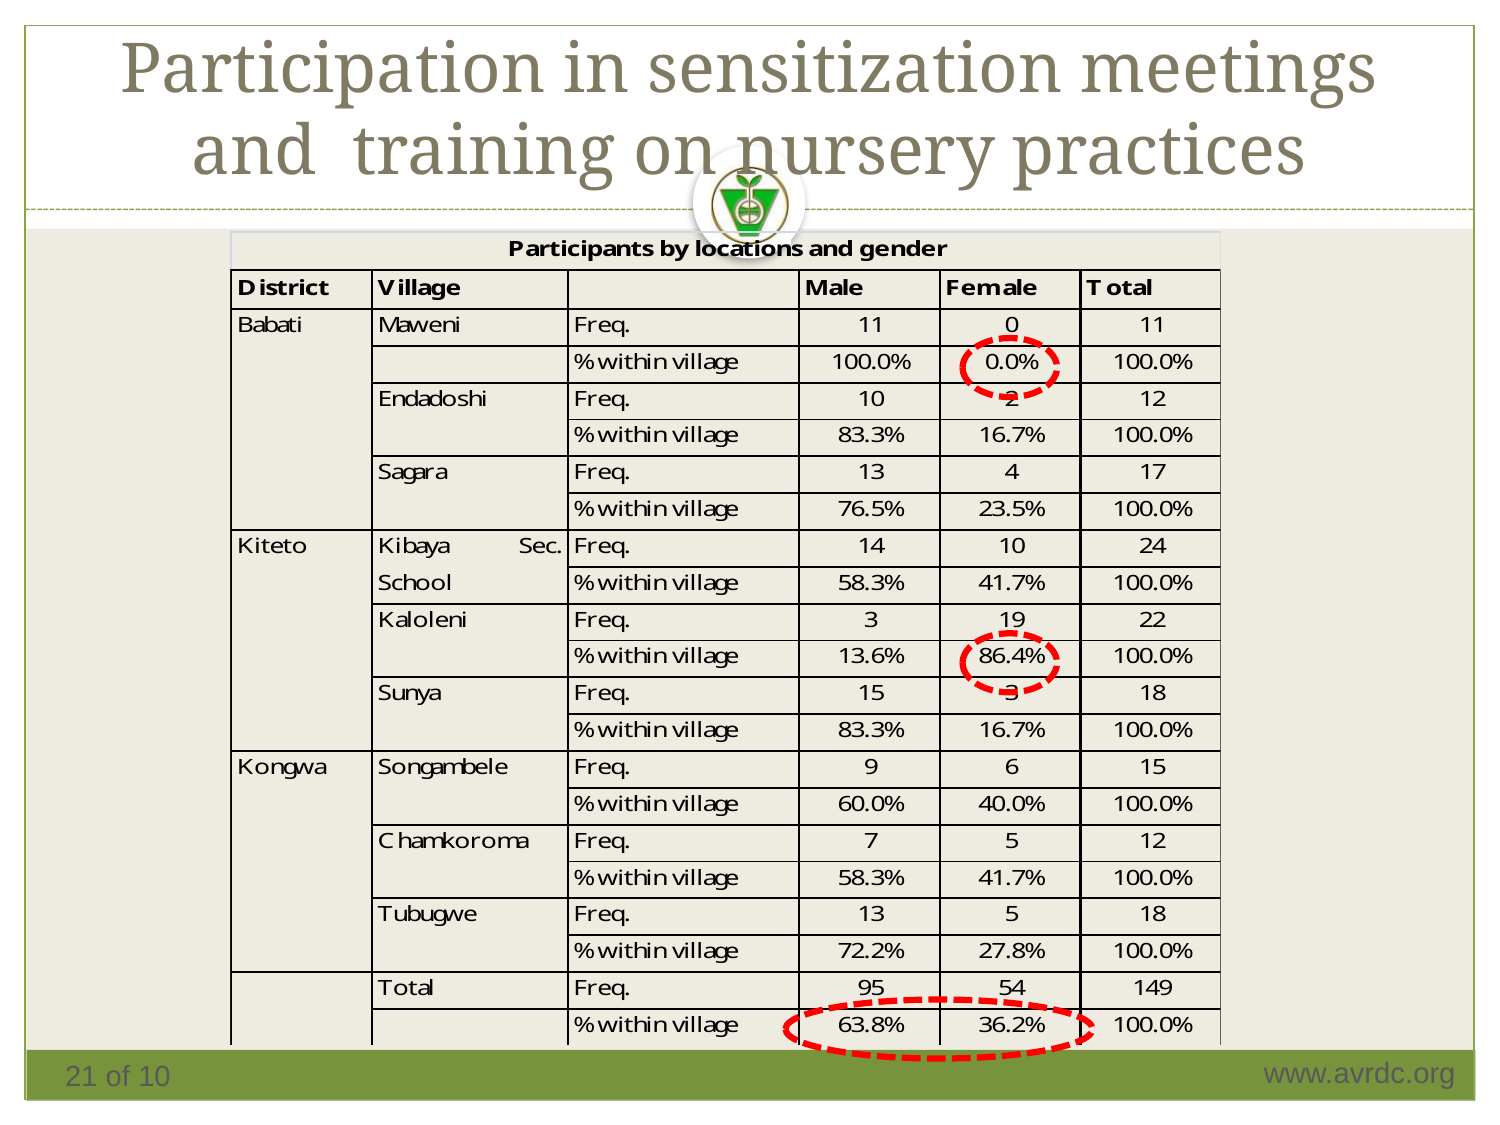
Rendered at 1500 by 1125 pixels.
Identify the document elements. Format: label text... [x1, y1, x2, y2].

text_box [229, 230, 1223, 1047]
picture [711, 197, 791, 230]
title Participation in sensitization meetings and training on nursery practices [49, 71, 1450, 197]
slide_number 21 of 10 [50, 1049, 450, 1100]
